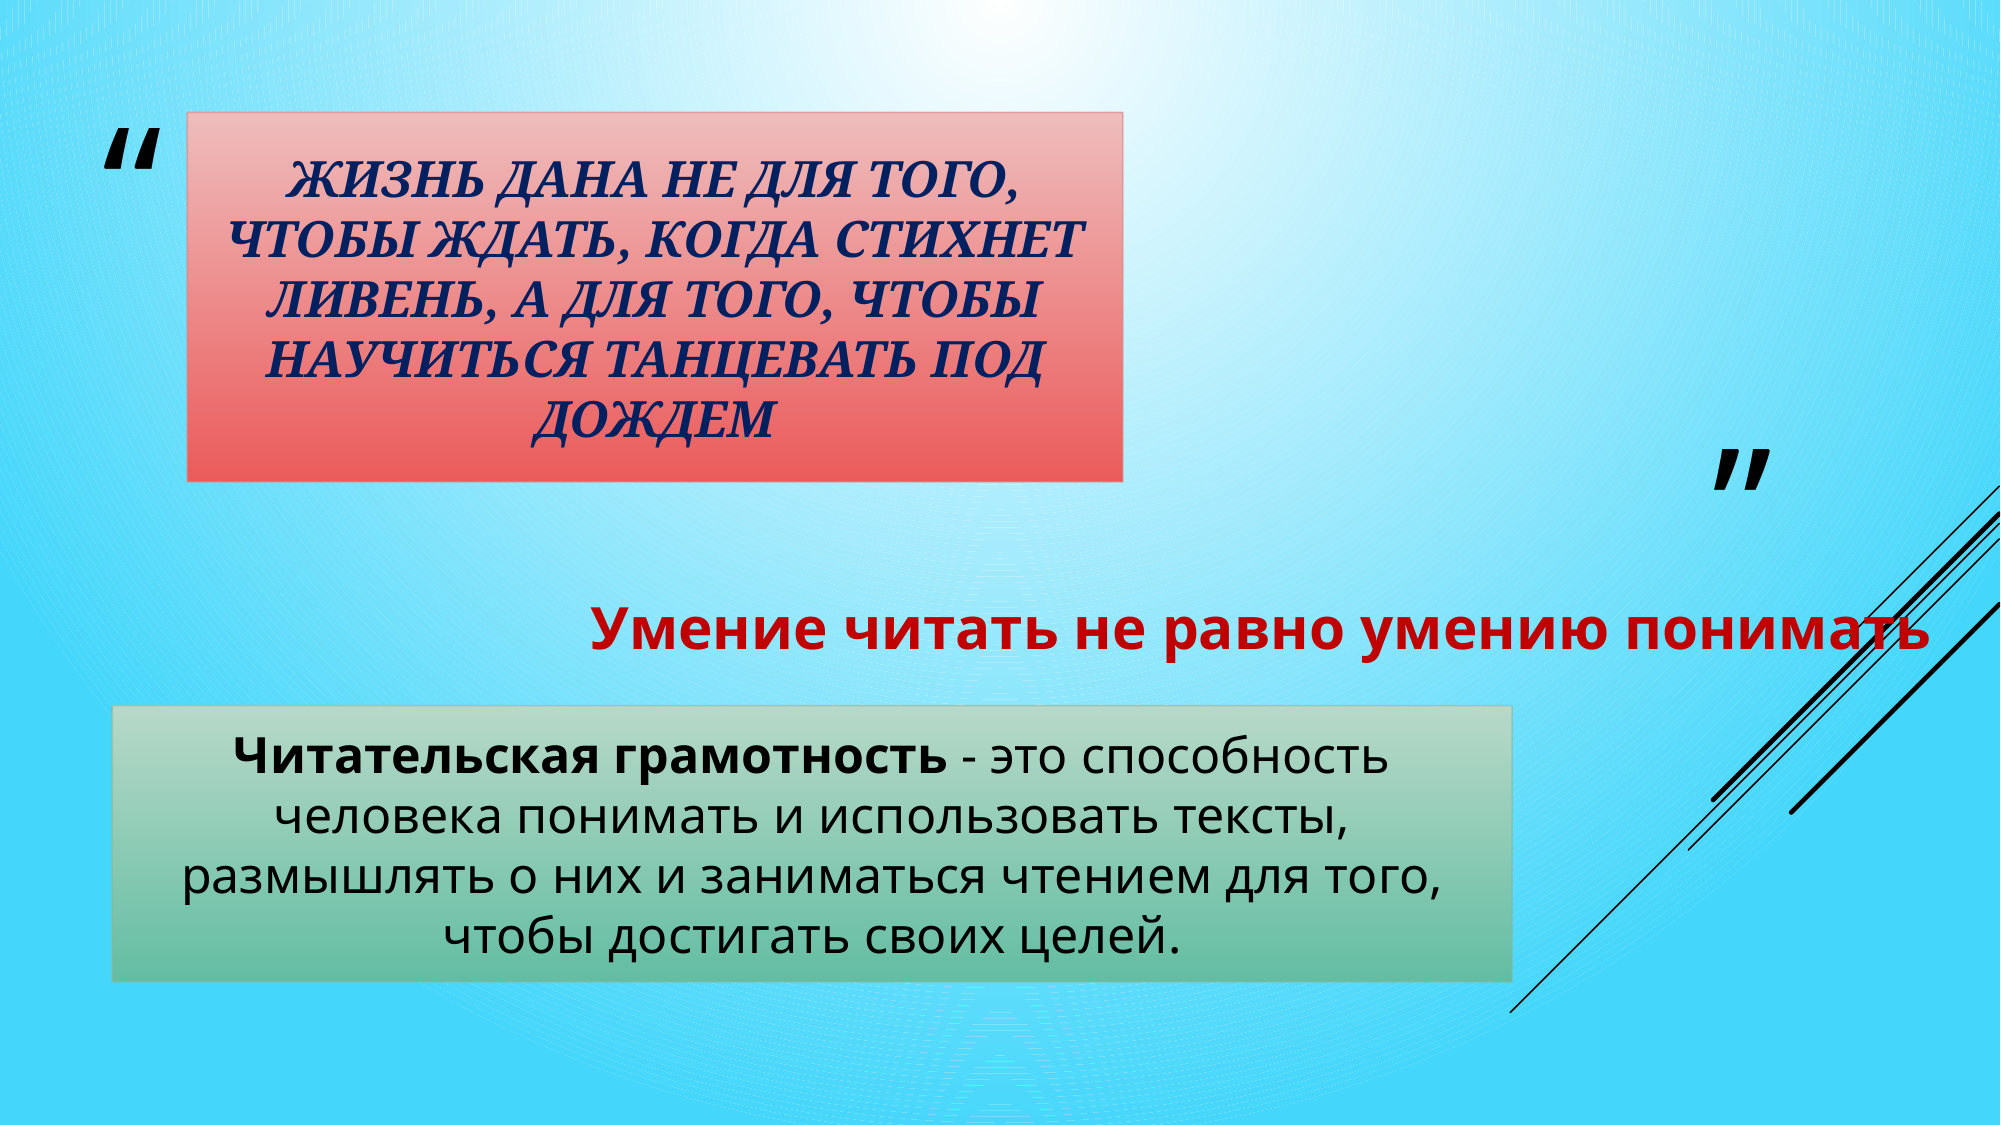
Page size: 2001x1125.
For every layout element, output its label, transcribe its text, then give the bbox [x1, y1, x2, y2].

title Жизнь дана не для того, чтобы ждать, когда стихнет ливень, а для того, чтобы научиться танцевать под дождем [186, 112, 1124, 483]
list Умение читать не равно умению понимать [575, 594, 1976, 658]
list Читательская грамотность - это способность человека понимать и использовать тексты, размышлять о них и заниматься чтением для того, чтобы достигать своих целей. [111, 705, 1513, 983]
